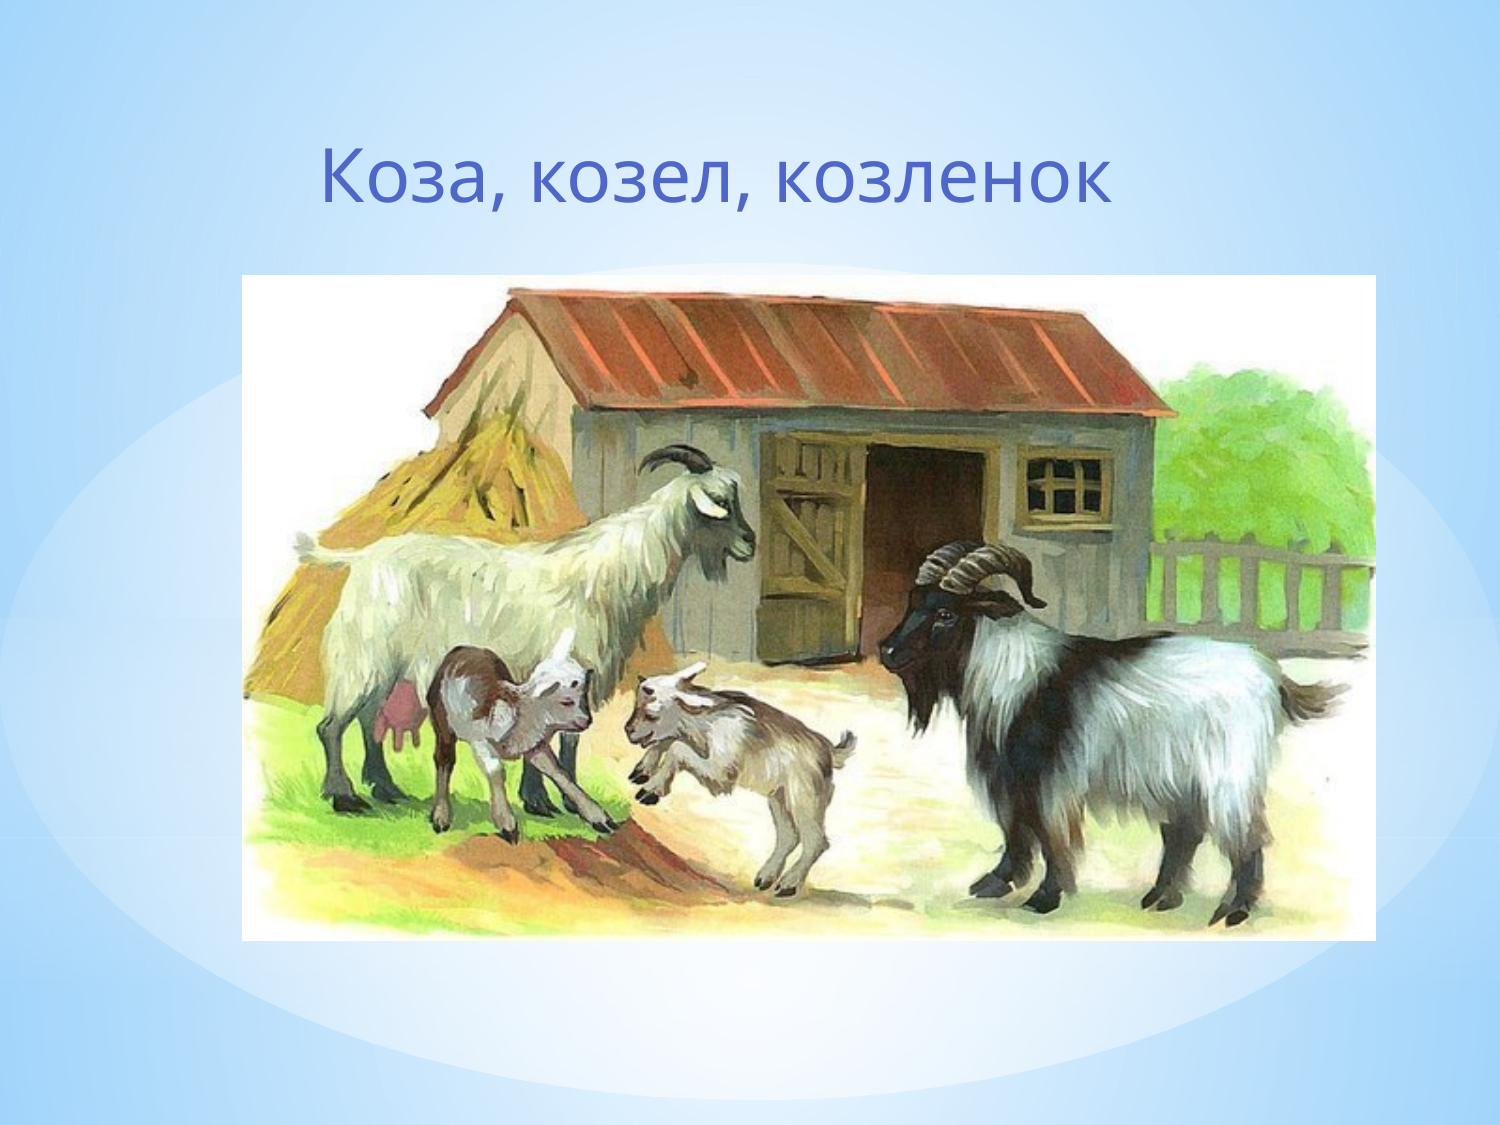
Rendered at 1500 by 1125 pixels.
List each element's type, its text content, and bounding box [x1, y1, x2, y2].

list Коза, козел, козленок [187, 120, 1238, 690]
picture [241, 274, 1377, 941]
